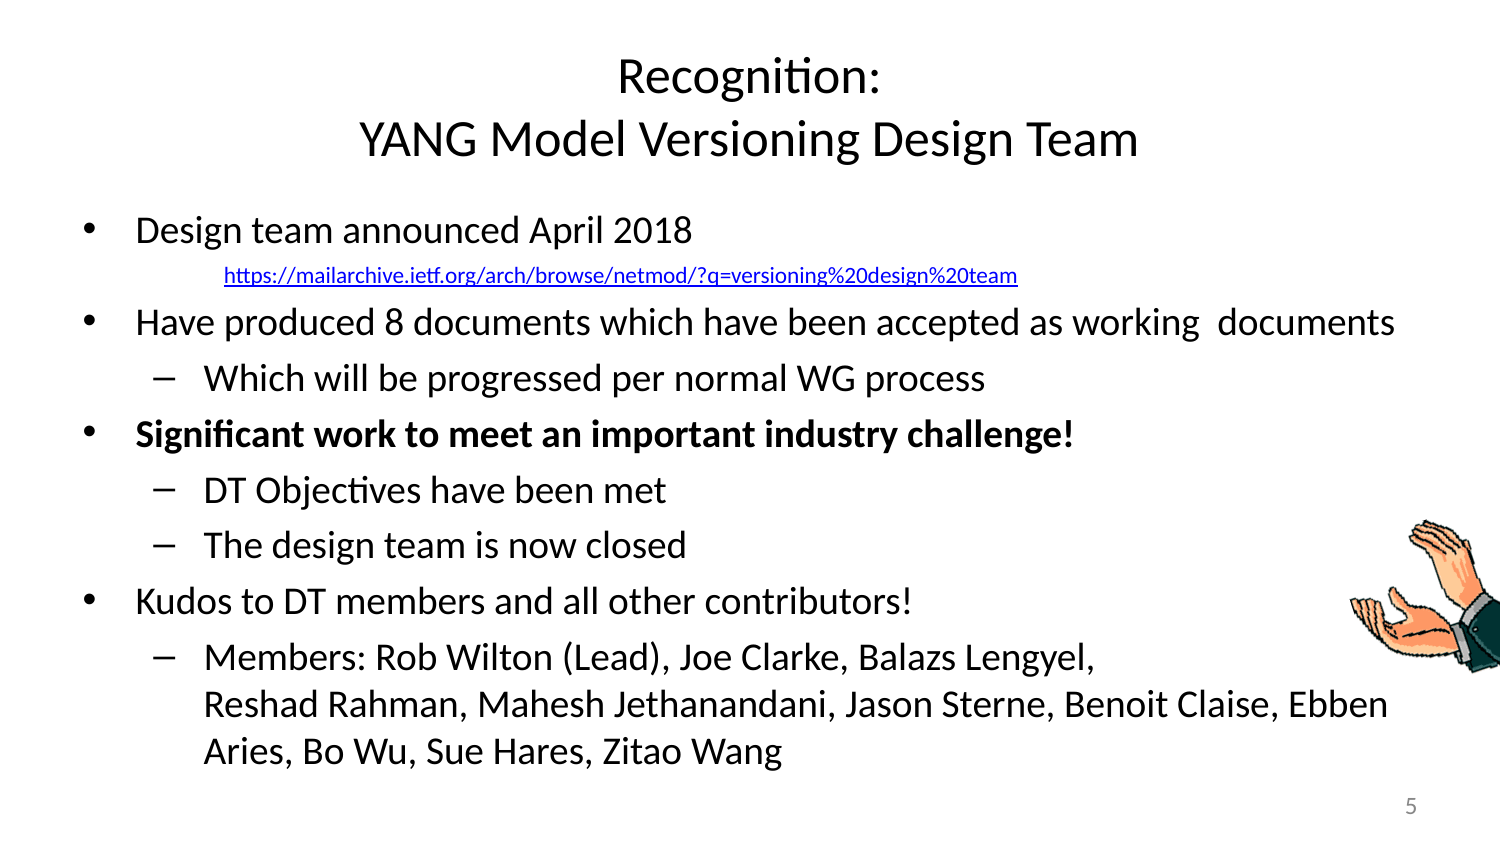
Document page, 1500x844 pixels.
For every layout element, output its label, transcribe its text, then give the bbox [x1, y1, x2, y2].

picture [1334, 498, 1500, 709]
list Design team announced April 2018 https://mailarchive.ietf.org/arch/browse/netmod/?q=versioning%20design%20team Have produced 8 documents which have been accepted as working documents Which will be progressed per normal WG process Significant work to meet an important industry challenge! DT Objectives have been met The design team is now closed Kudos to DT members and all other contributors! Members: Rob Wilton (Lead), Joe Clarke, Balazs Lengyel, Reshad Rahman, Mahesh Jethanandani, Jason Sterne, Benoit Claise, Ebben Aries, Bo Wu, Sue Hares, Zitao Wang [74, 196, 1426, 828]
slide_number 5 [1382, 781, 1426, 828]
title Recognition: YANG Model Versioning Design Team [74, 33, 1426, 175]
